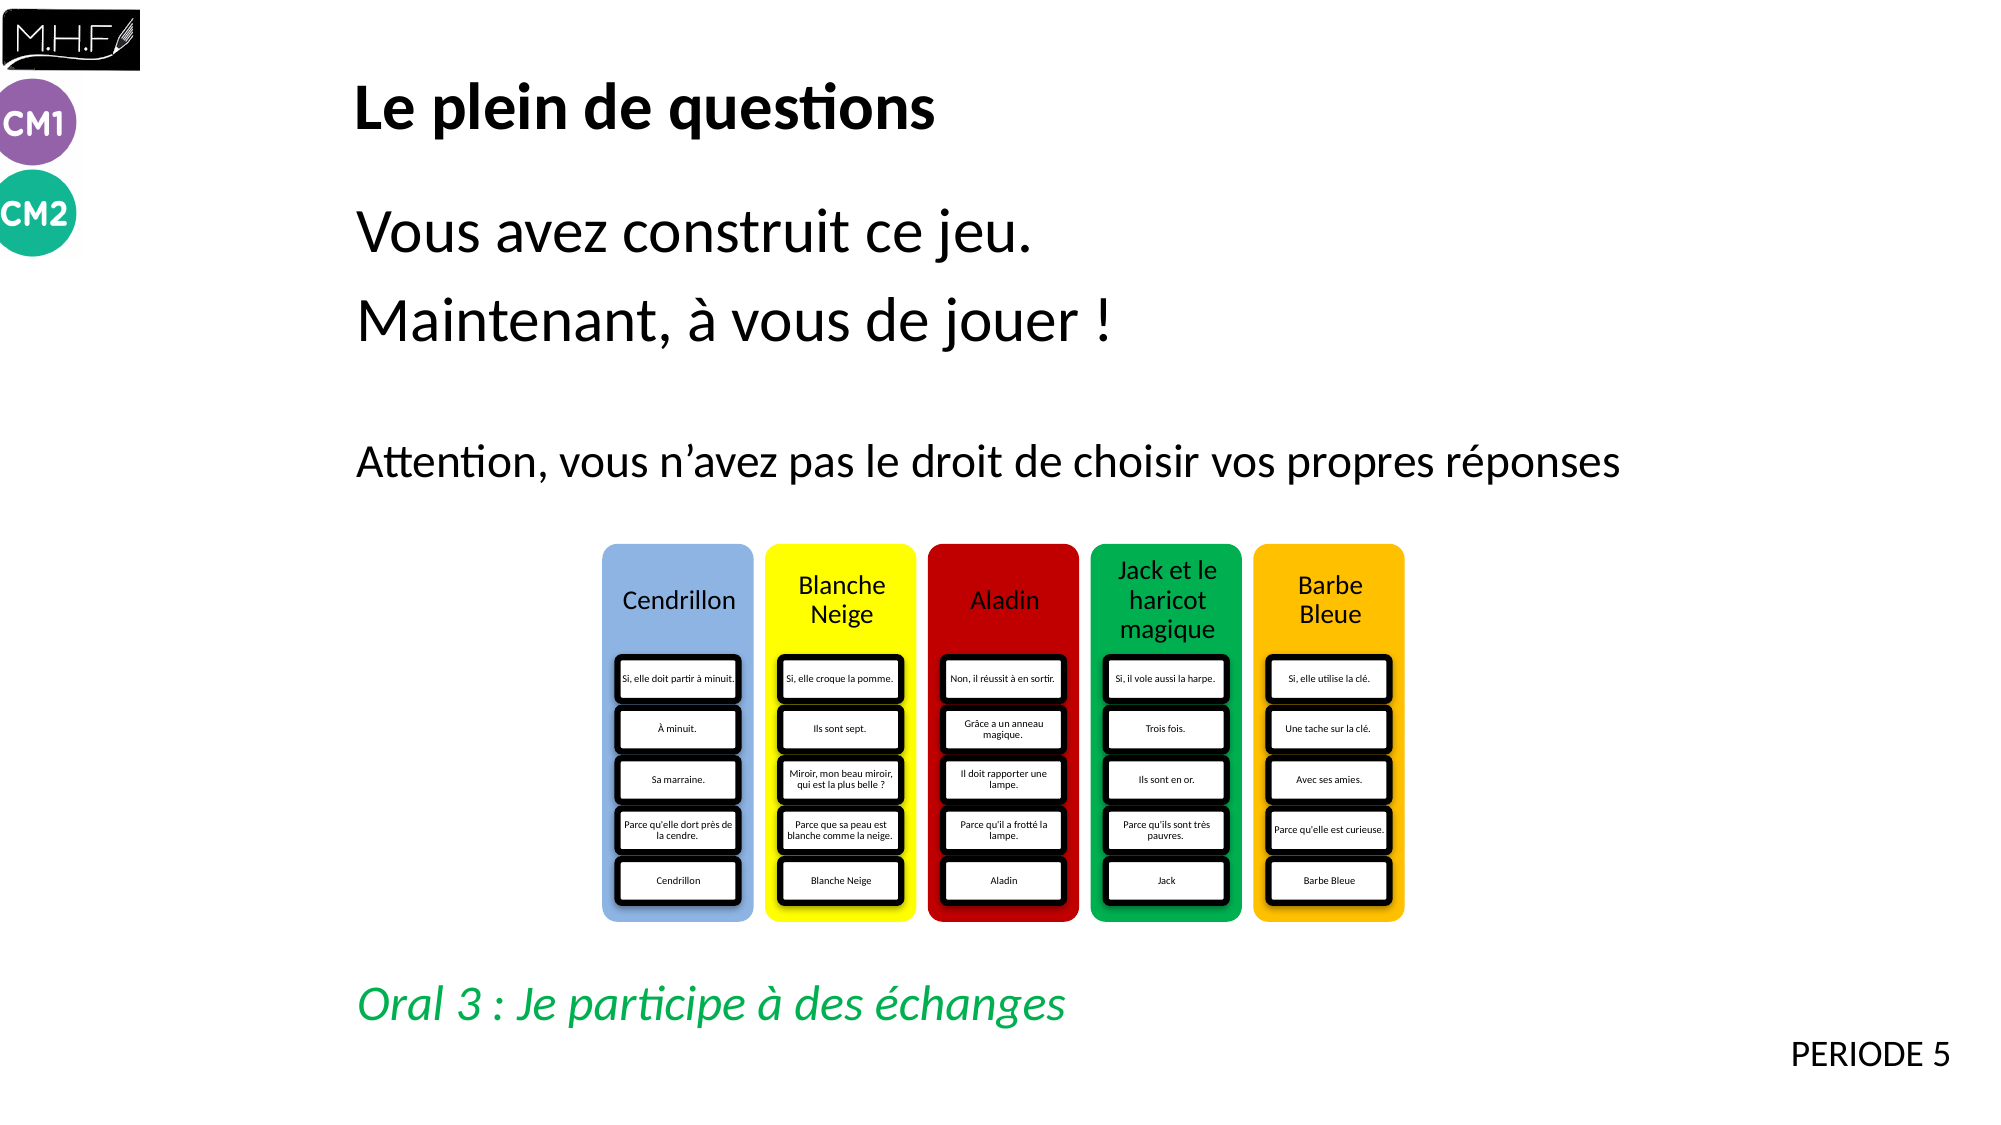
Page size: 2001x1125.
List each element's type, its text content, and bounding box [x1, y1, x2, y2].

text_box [601, 543, 1406, 922]
picture [0, 7, 140, 259]
text_box Le plein de questions [339, 42, 1227, 151]
text_box Oral 3 : Je participe à des échanges [341, 927, 1263, 1071]
text_box PERIODE 5 [1362, 1021, 1967, 1082]
text_box Vous avez construit ce jeu. Maintenant, à vous de jouer ! Attention, vous n’avez pas le droit de choisir vos propres réponses [341, 181, 1665, 537]
